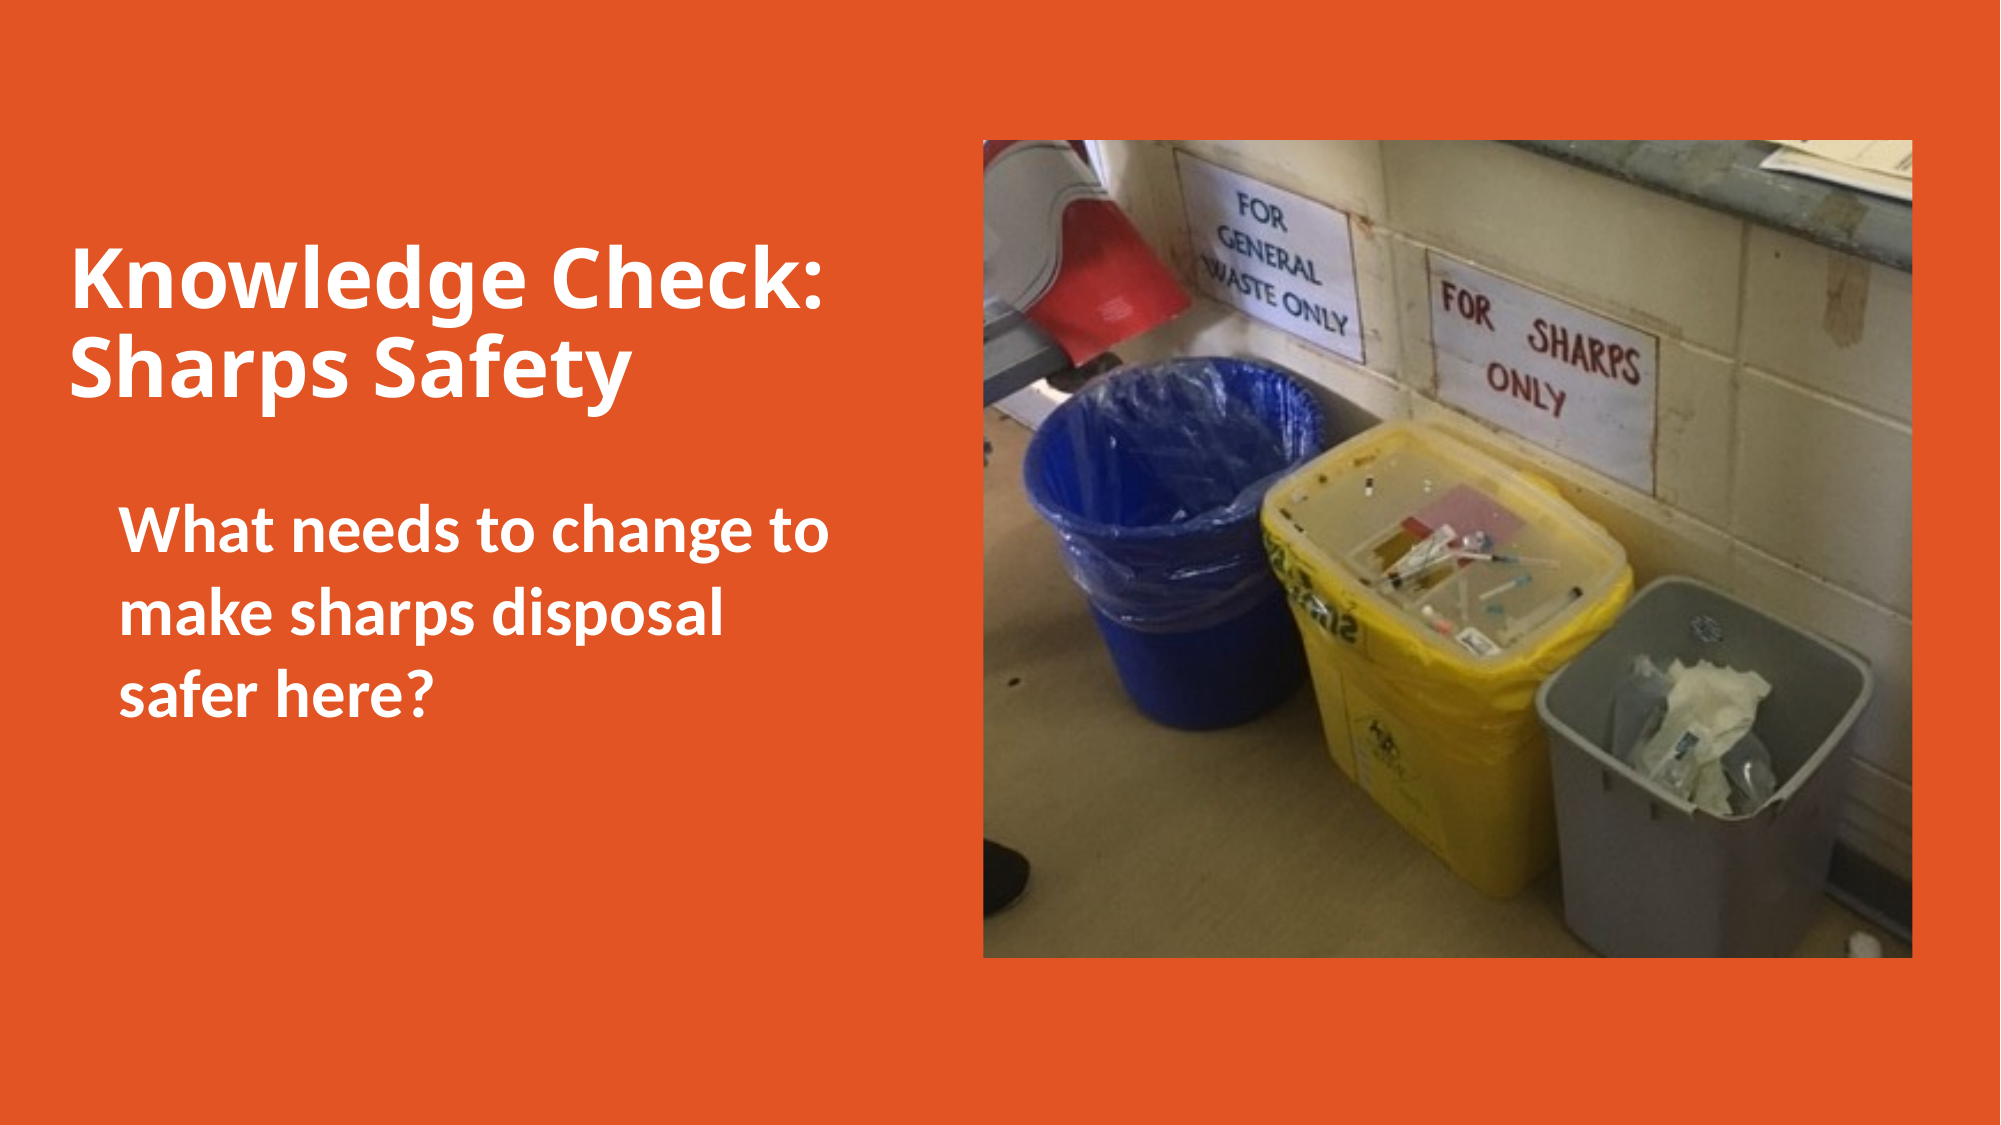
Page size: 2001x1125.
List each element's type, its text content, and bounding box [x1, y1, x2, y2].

list What needs to change to make sharps disposal safer here? [103, 668, 861, 739]
picture [983, 140, 1913, 959]
title Knowledge Check: Sharps Safety [53, 188, 918, 464]
